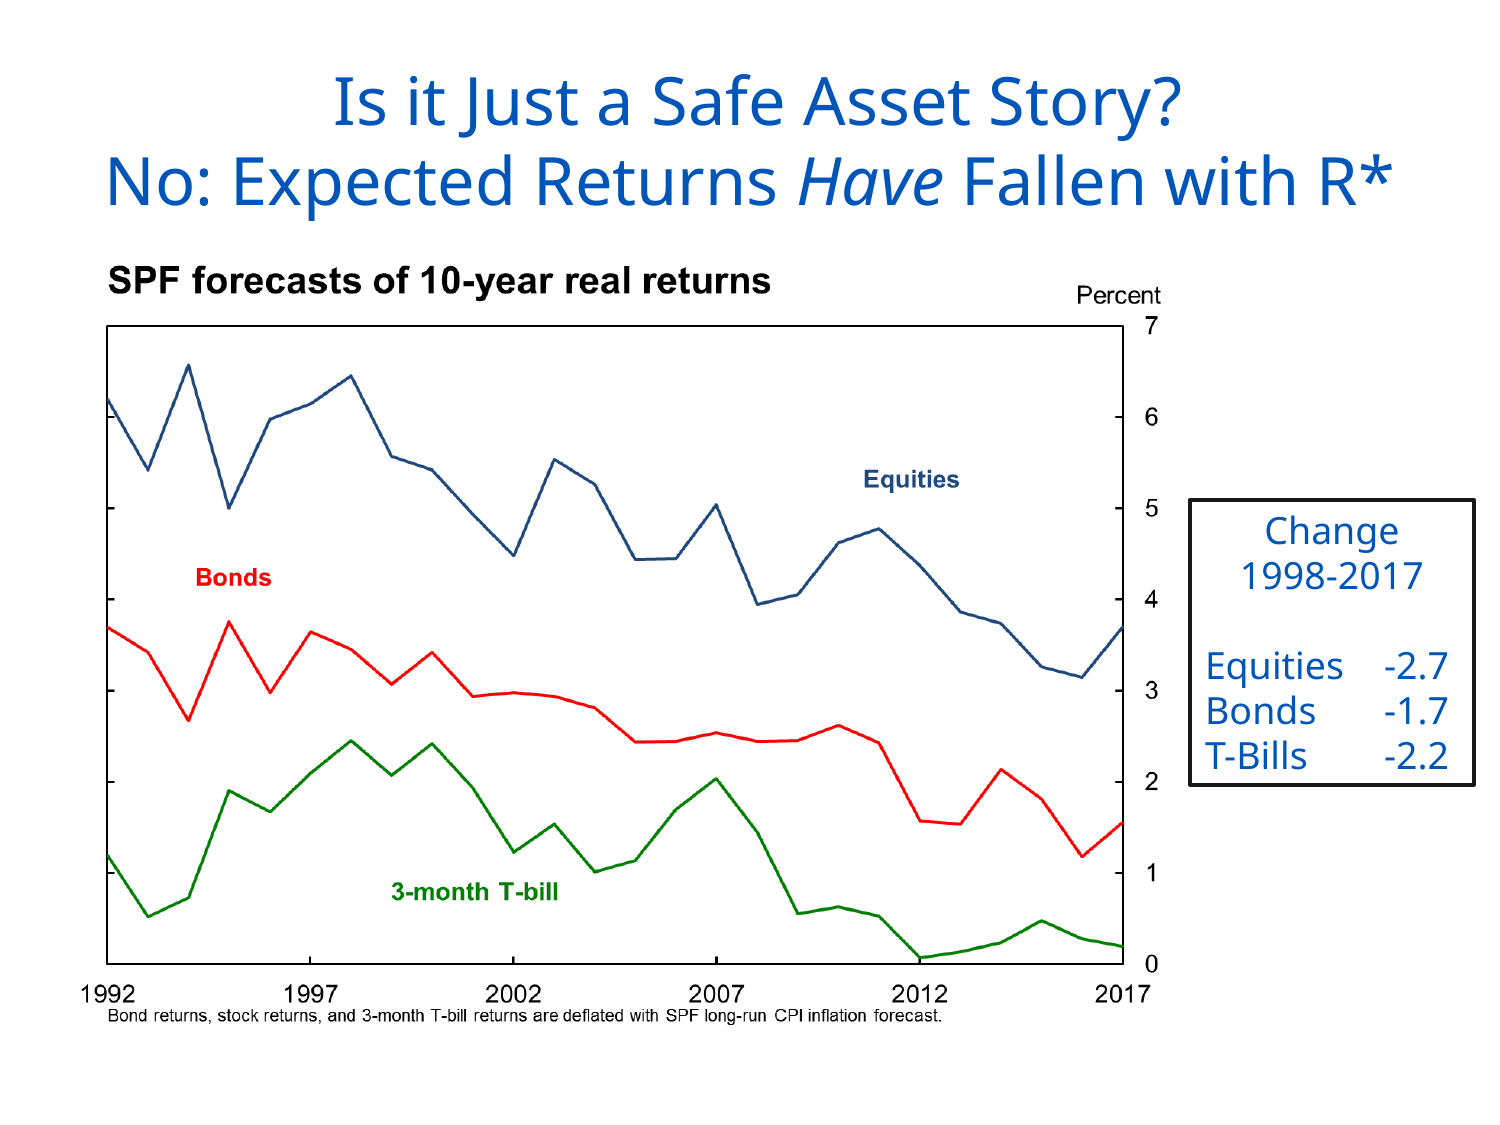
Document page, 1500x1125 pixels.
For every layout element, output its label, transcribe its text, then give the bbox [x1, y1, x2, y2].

title Is it Just a Safe Asset Story? No: Expected Returns Have Fallen with R* [75, 45, 1425, 233]
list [74, 239, 1162, 1026]
text_box Change 1998-2017 Equities -2.7 Bonds -1.7 T-Bills -2.2 [1190, 499, 1474, 785]
